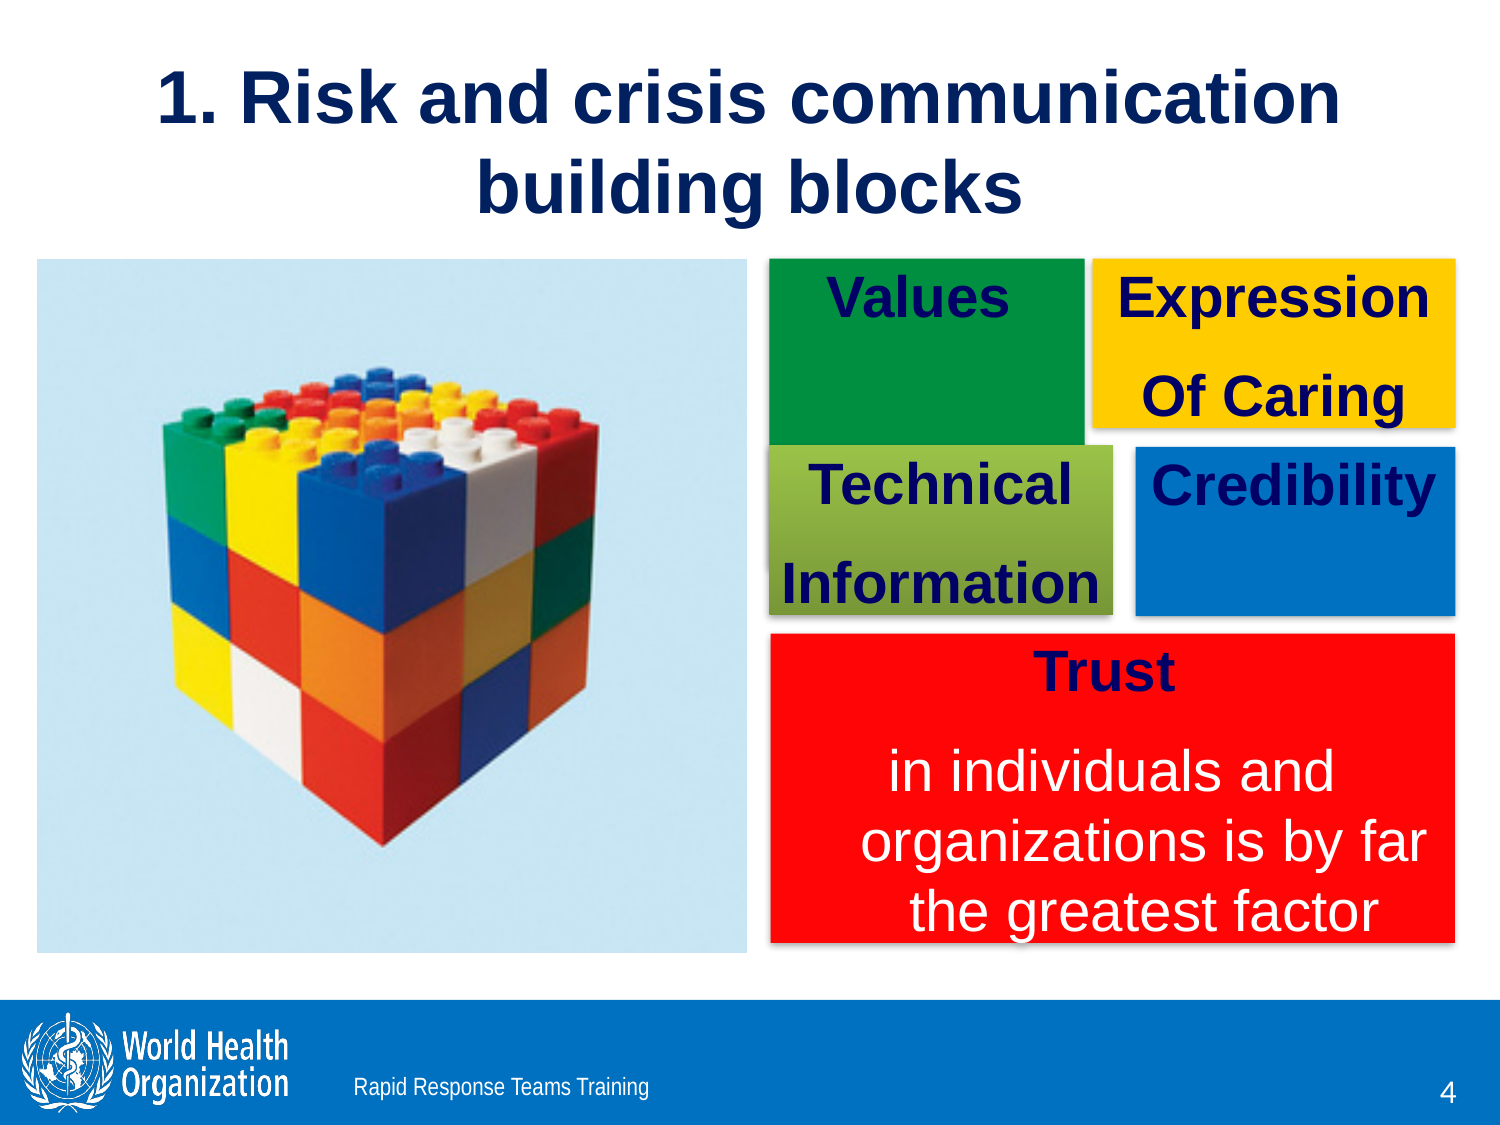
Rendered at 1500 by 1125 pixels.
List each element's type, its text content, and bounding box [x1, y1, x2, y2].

text_box Expression Of Caring [1092, 258, 1456, 428]
picture [37, 259, 748, 953]
text_box Technical Information [769, 445, 1114, 616]
text_box Credibility [1135, 446, 1456, 617]
title 1. Risk and crisis communication building blocks [75, 45, 1425, 233]
picture [21, 1012, 288, 1113]
text_box Trust in individuals and organizations is by far the greatest factor [770, 633, 1455, 943]
text_box Values [769, 258, 1085, 444]
